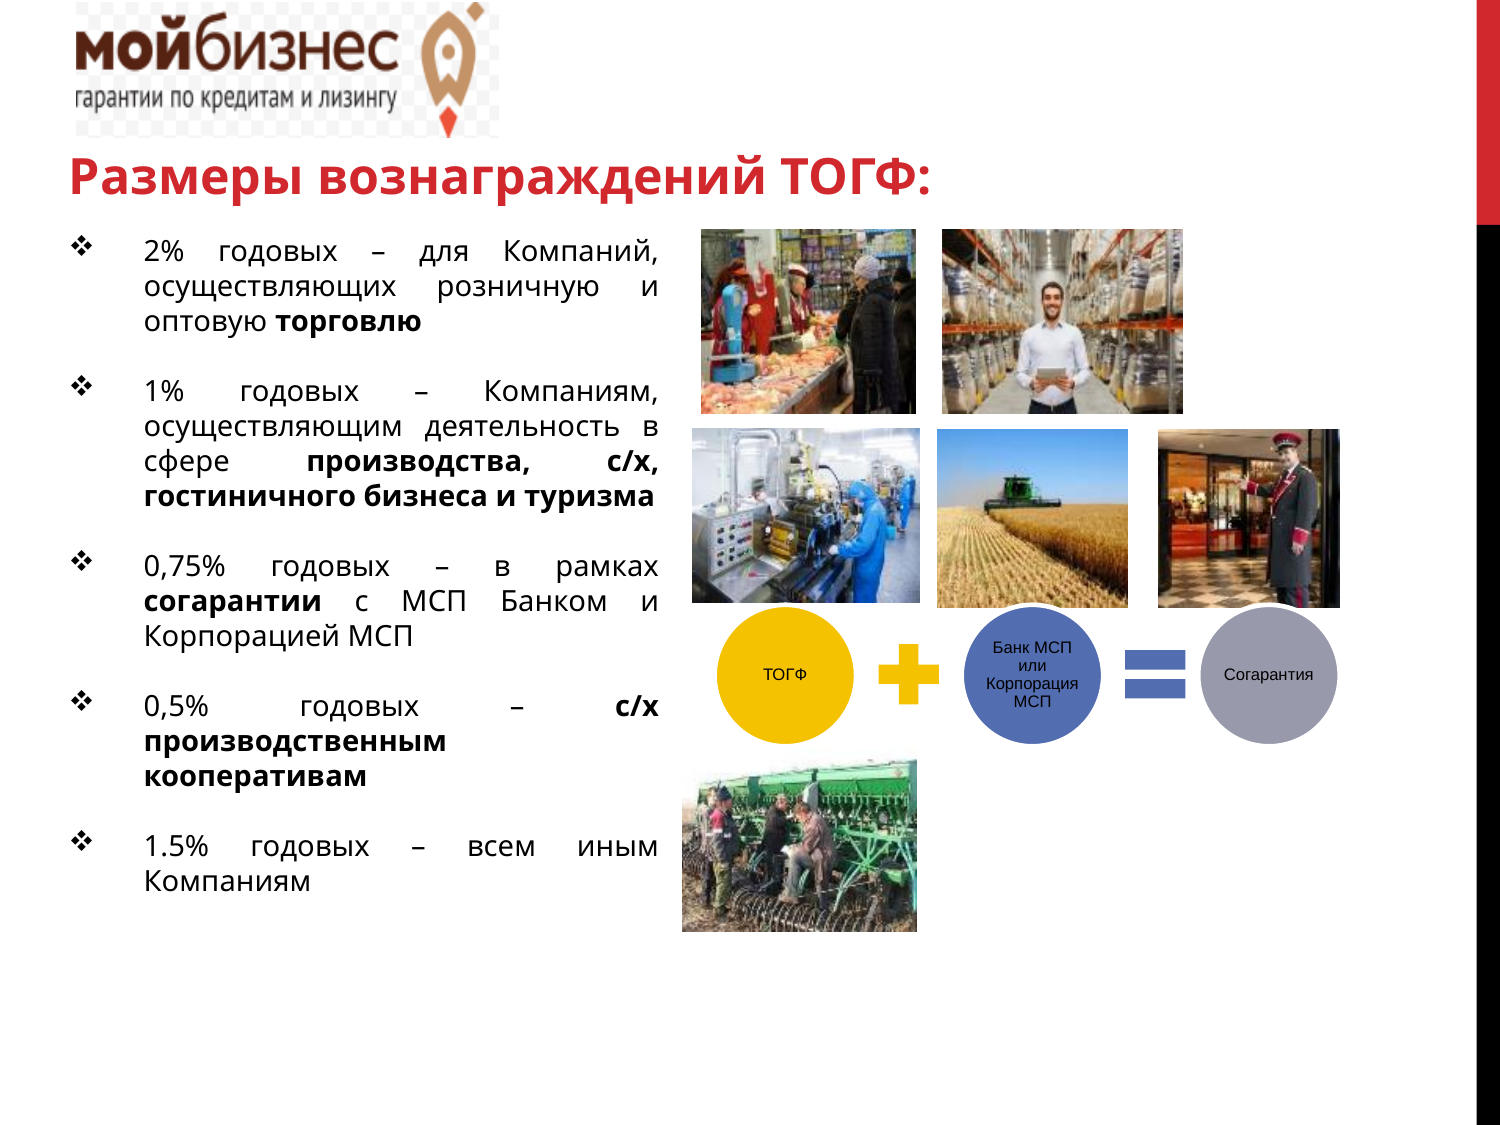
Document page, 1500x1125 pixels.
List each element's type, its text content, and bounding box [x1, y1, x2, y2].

picture [75, 1, 499, 138]
picture [936, 429, 1128, 601]
picture [691, 427, 921, 603]
picture [1158, 429, 1341, 601]
text_box 2% годовых – для Компаний, осуществляющих розничную и оптовую торговлю 1% годовых – Компаниям, осуществляющим деятельность в сфере производства, с/х, гостиничного бизнеса и туризма 0,75% годовых – в рамках согарантии с МСП Банком и Корпорацией МСП 0,5% годовых – с/х производственным кооперативам 1.5% годовых – всем иным Компаниям [53, 225, 674, 975]
picture [942, 229, 1184, 415]
text_box Размеры вознаграждений ТОГФ: [53, 137, 1500, 311]
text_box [714, 601, 1351, 776]
picture [701, 229, 916, 415]
picture [681, 746, 918, 933]
